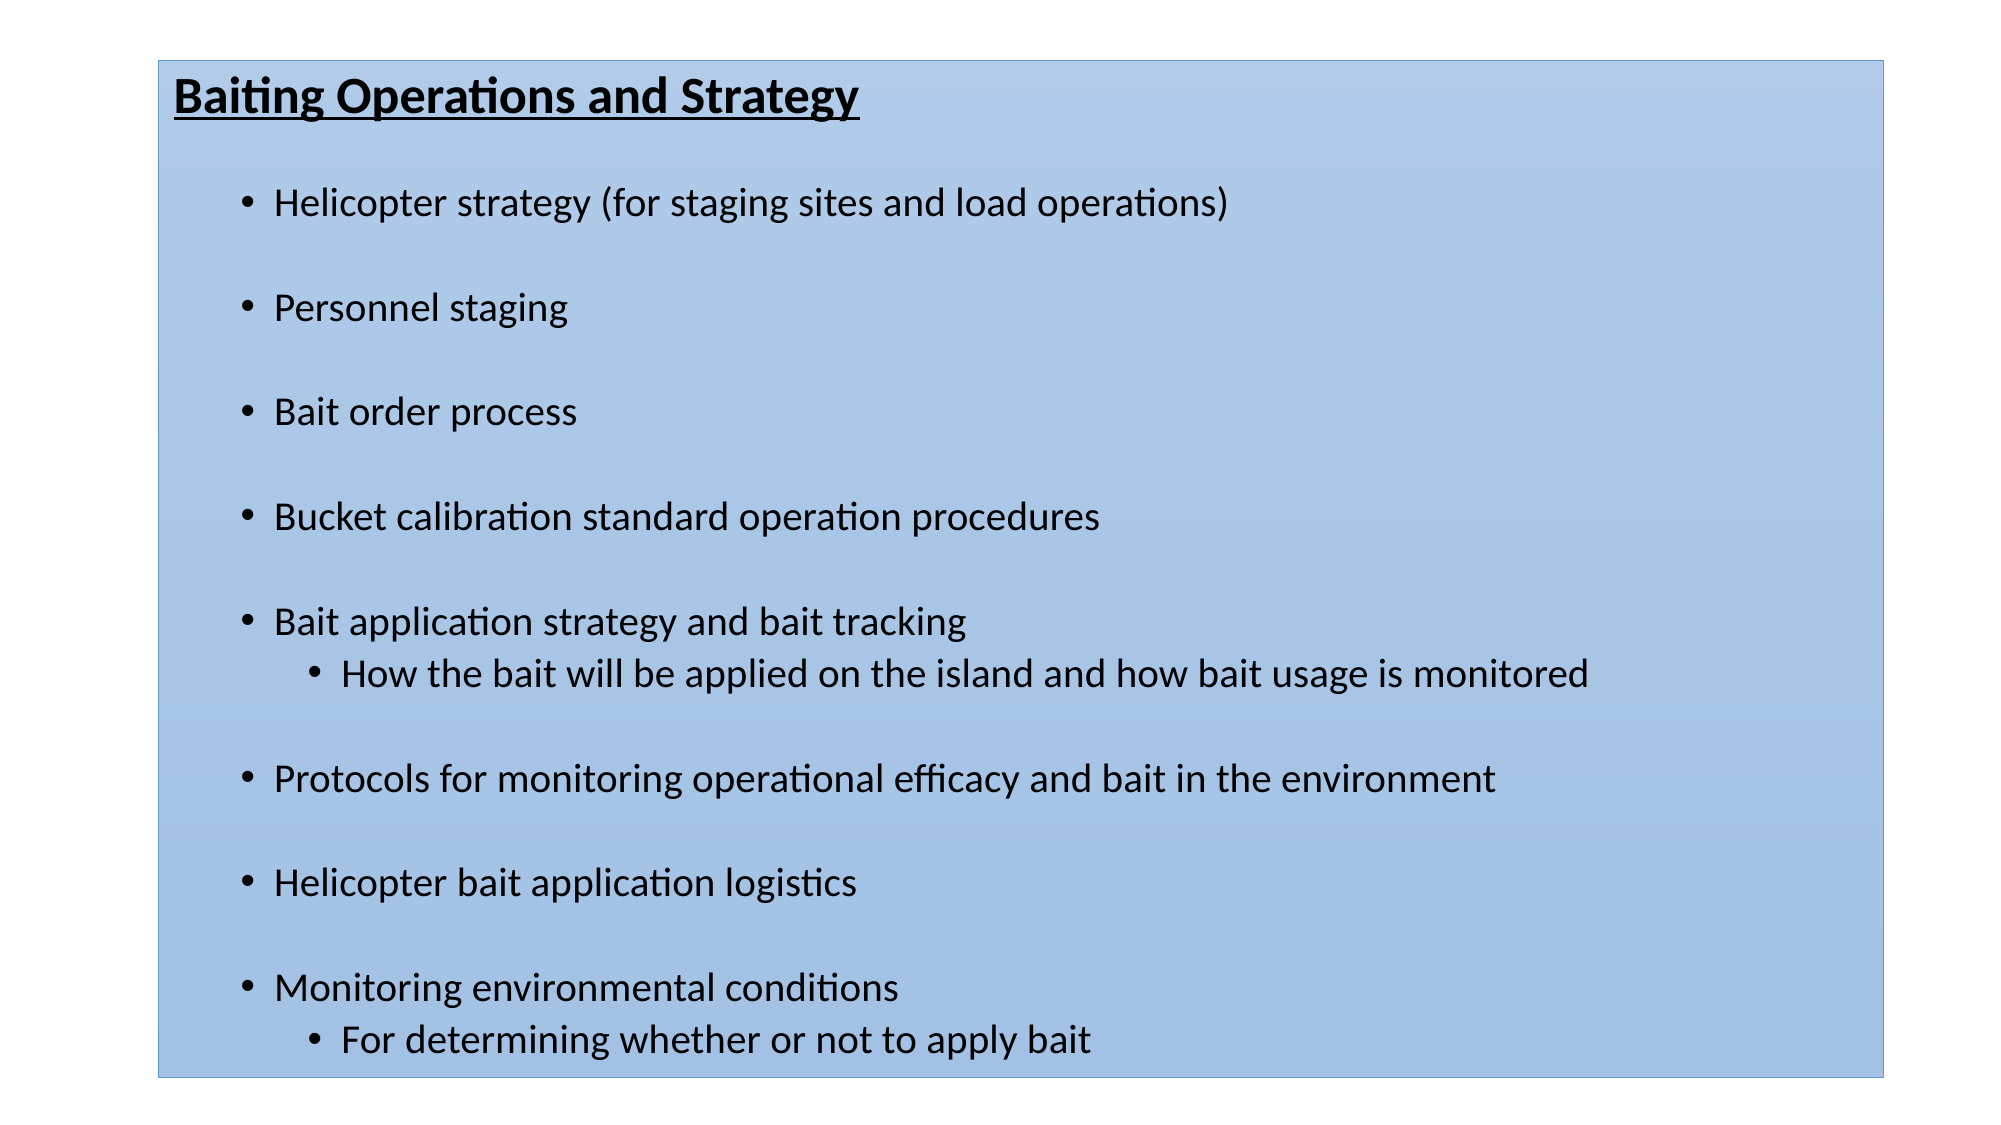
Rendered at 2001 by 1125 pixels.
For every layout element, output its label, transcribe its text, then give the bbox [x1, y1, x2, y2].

text_box Baiting Operations and Strategy Helicopter strategy (for staging sites and load operations) Personnel staging Bait order process Bucket calibration standard operation procedures Bait application strategy and bait tracking How the bait will be applied on the island and how bait usage is monitored Protocols for monitoring operational efficacy and bait in the environment Helicopter bait application logistics Monitoring environmental conditions For determining whether or not to apply bait [158, 60, 1884, 1078]
